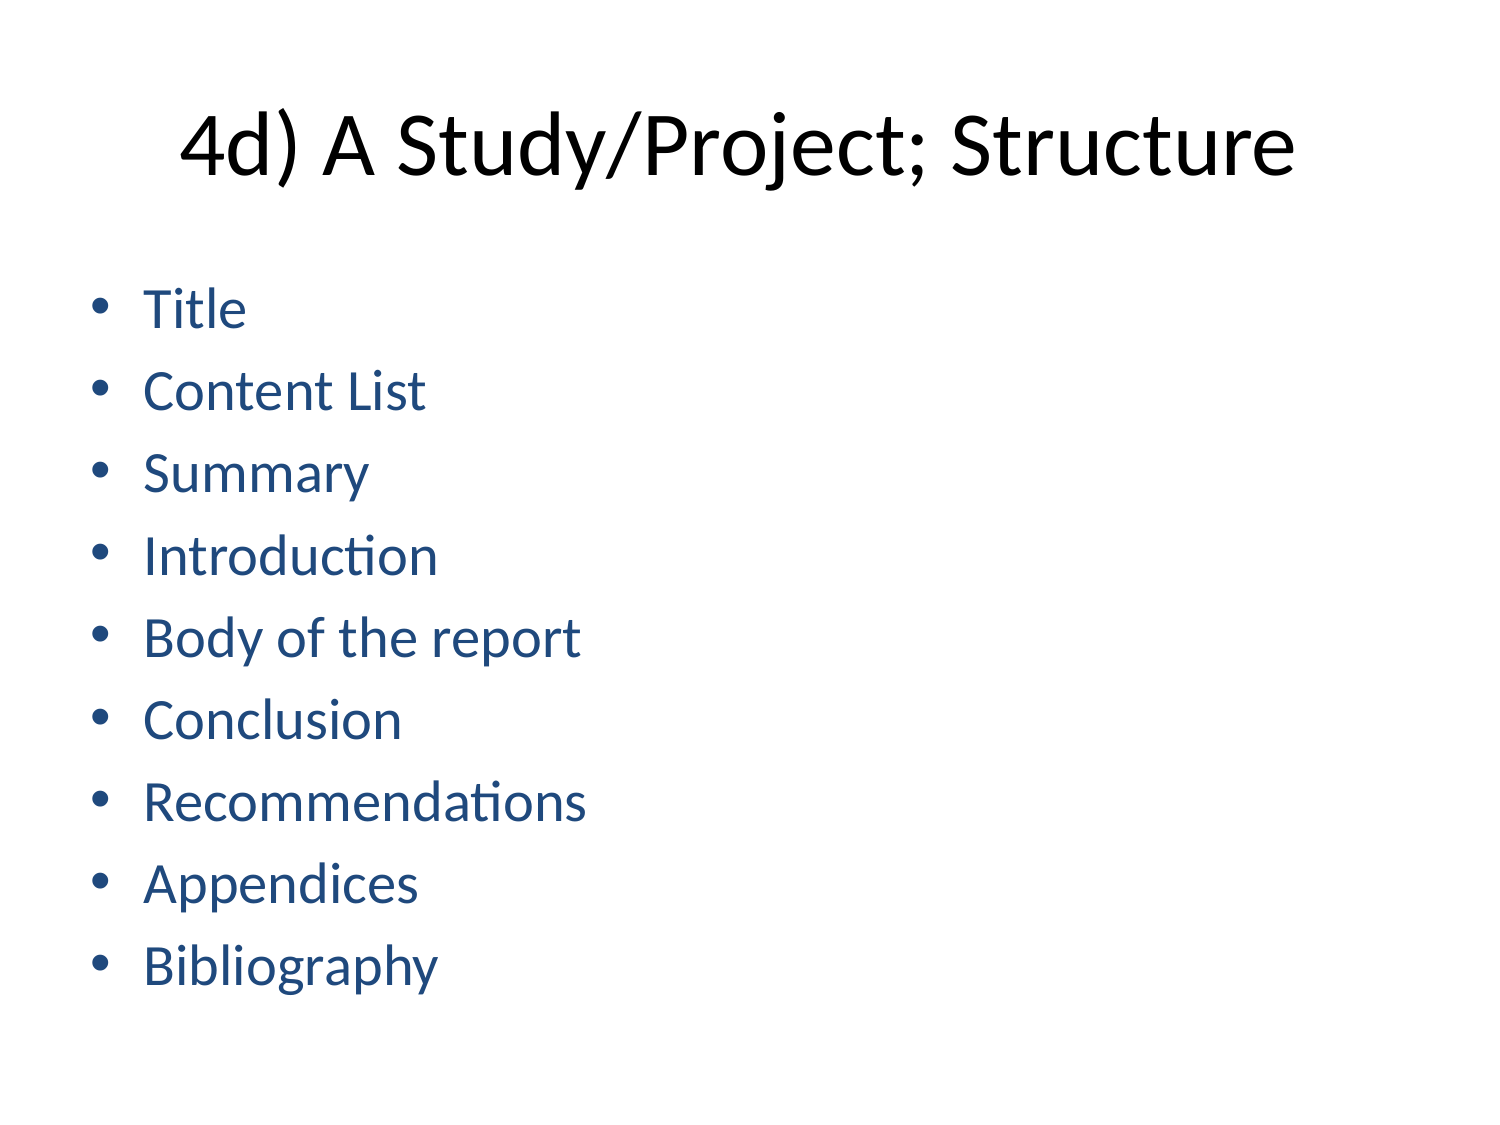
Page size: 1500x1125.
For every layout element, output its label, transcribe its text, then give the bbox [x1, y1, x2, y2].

list Title Content List Summary Introduction Body of the report Conclusion Recommendations Appendices Bibliography [75, 262, 1425, 1005]
title 4d) A Study/Project; Structure [75, 45, 1425, 233]
